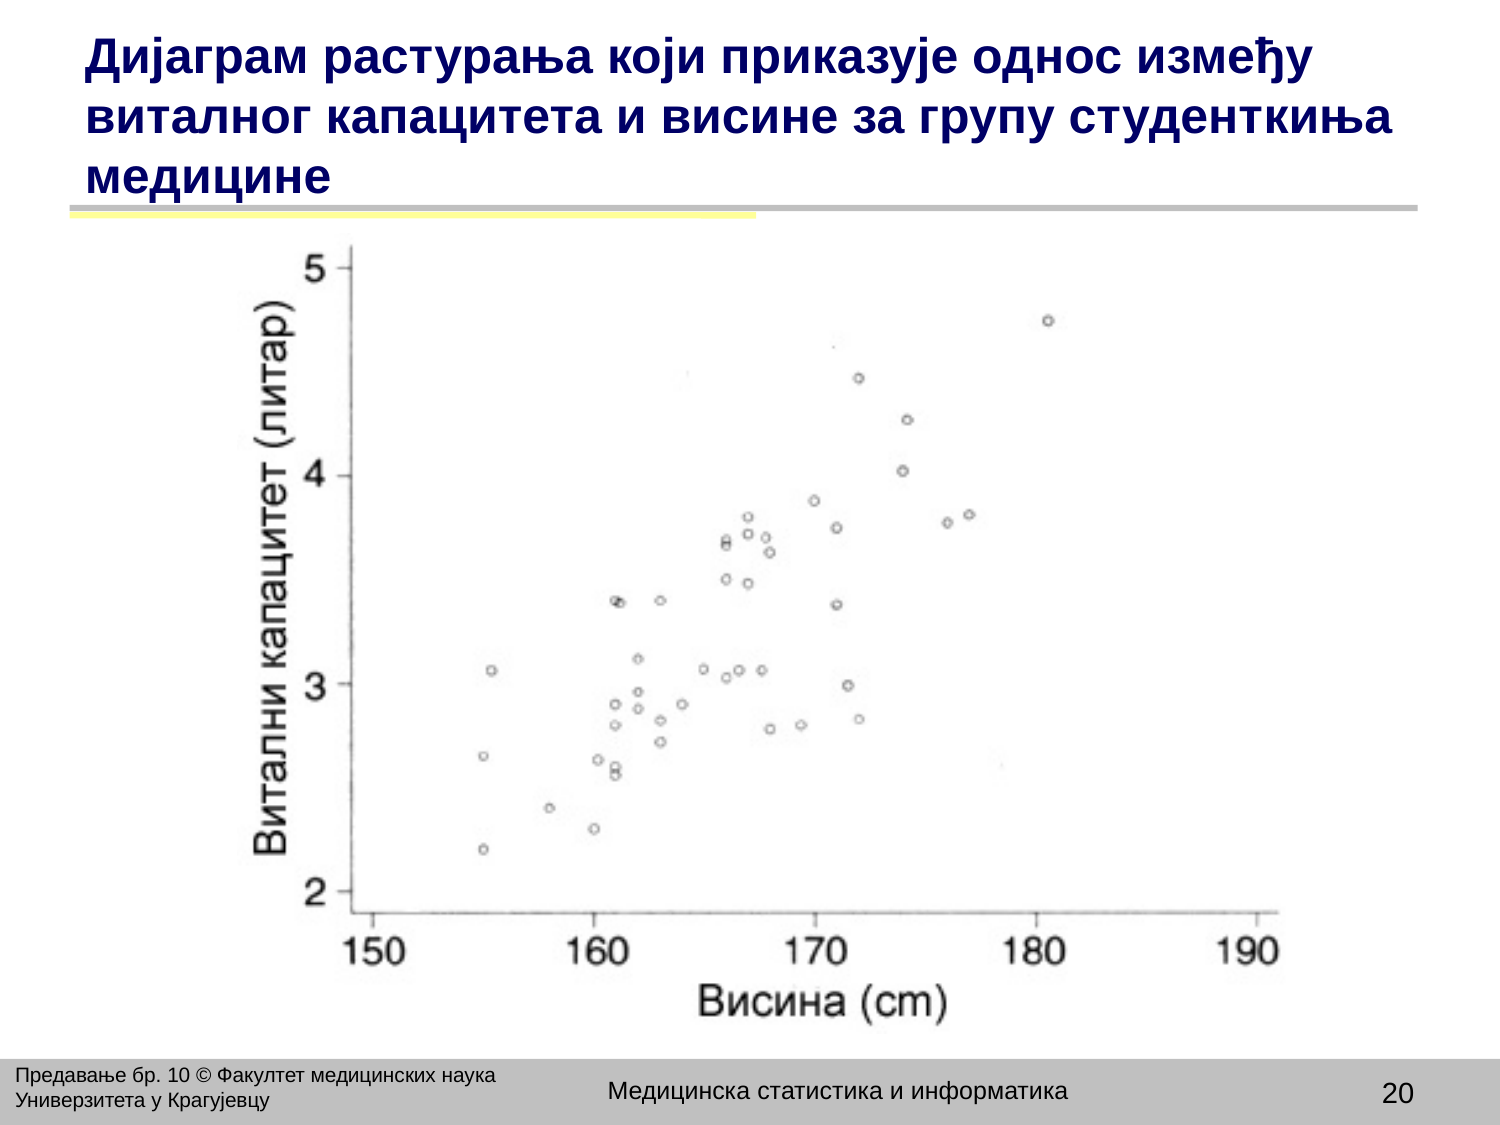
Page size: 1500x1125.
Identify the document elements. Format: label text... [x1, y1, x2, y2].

picture [237, 233, 1298, 1034]
slide_number Предавање бр. 10 © Факултет медицинских наука Универзитета у Крагујевцу [0, 1053, 626, 1108]
slide_number 20 [1175, 1066, 1430, 1125]
footer Медицинска статистика и информатика [512, 1066, 1165, 1125]
title Дијаграм растурања који приказује однос између виталног капацитета и висине за групу студенткиња медицине [69, 19, 1426, 208]
